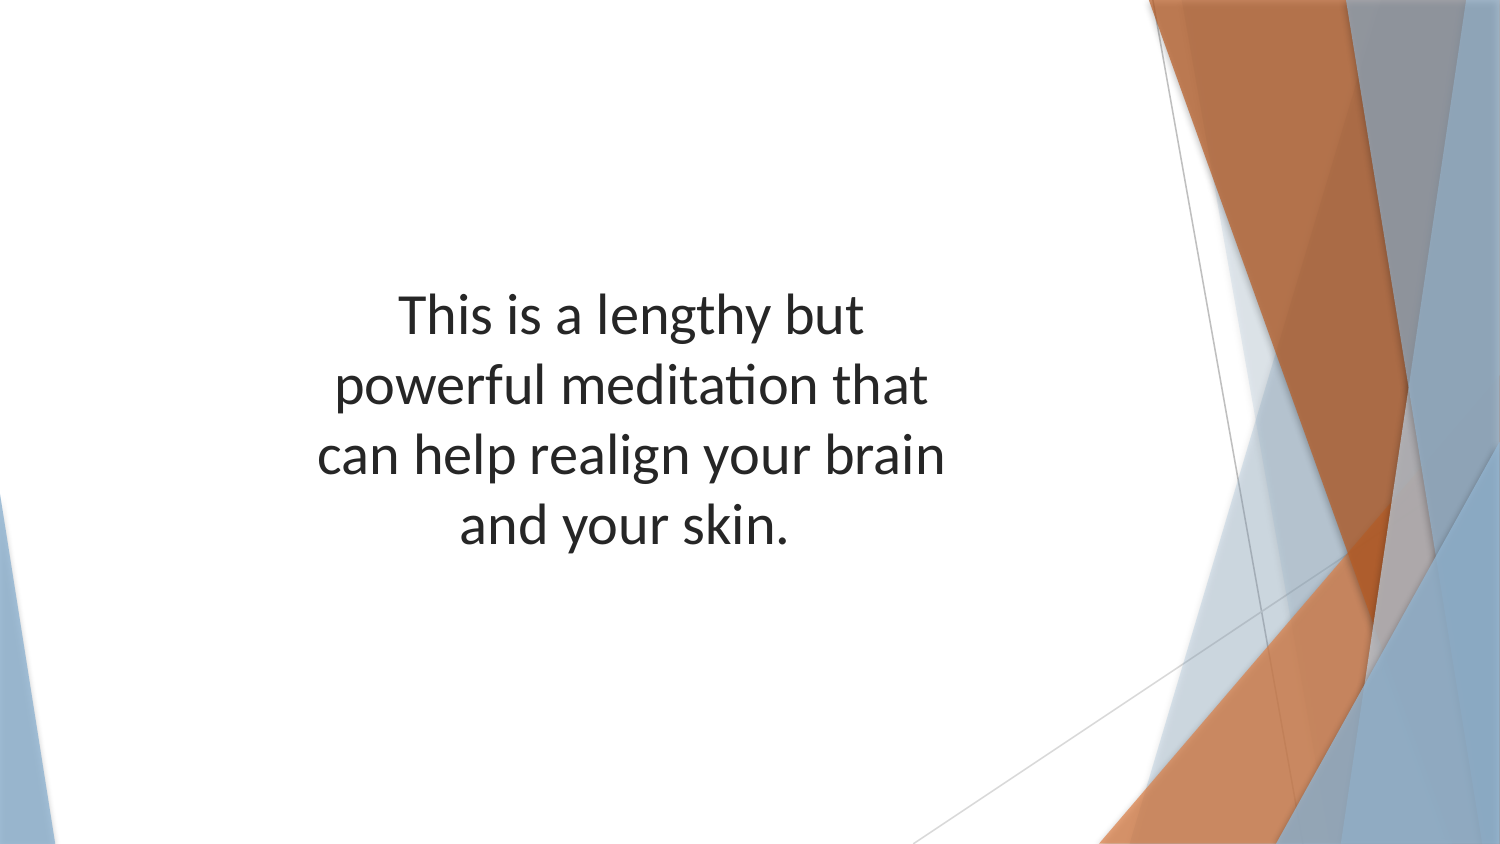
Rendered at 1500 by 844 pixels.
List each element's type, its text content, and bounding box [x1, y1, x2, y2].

list This is a lengthy but powerful meditation that can help realign your brain and your skin. [301, 268, 963, 540]
